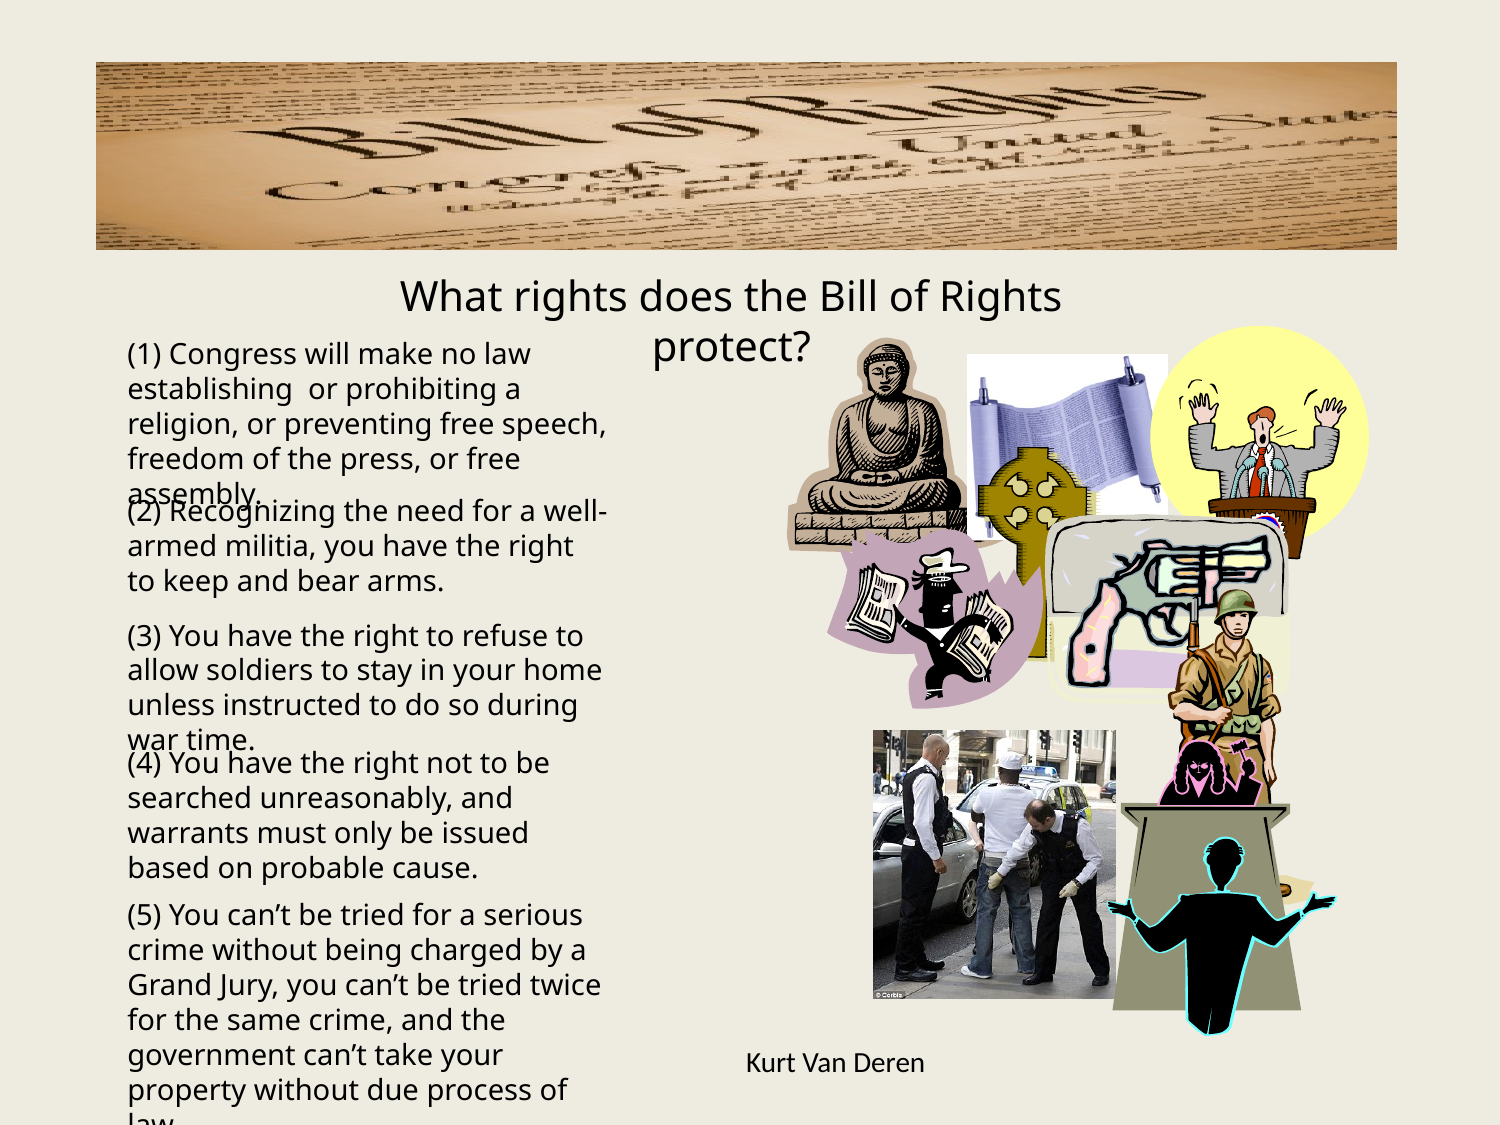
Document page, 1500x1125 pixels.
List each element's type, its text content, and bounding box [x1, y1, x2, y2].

text_box What rights does the Bill of Rights protect? [337, 262, 1125, 378]
text_box (5) You can’t be tried for a serious crime without being charged by a Grand Jury, you can’t be tried twice for the same crime, and the government can’t take your property without due process of law. [112, 888, 625, 1125]
text_box (2) Recognizing the need for a well-armed militia, you have the right to keep and bear arms. [112, 484, 625, 605]
text_box Kurt Van Deren [731, 1036, 968, 1086]
text_box (4) You have the right not to be searched unreasonably, and warrants must only be issued based on probable cause. [112, 737, 625, 888]
picture [786, 325, 1370, 1037]
text_box (1) Congress will make no law establishing or prohibiting a religion, or preventing free speech, freedom of the press, or free assembly. [112, 328, 650, 518]
text_box (3) You have the right to refuse to allow soldiers to stay in your home unless instructed to do so during war time. [112, 609, 625, 737]
picture [96, 62, 1397, 251]
